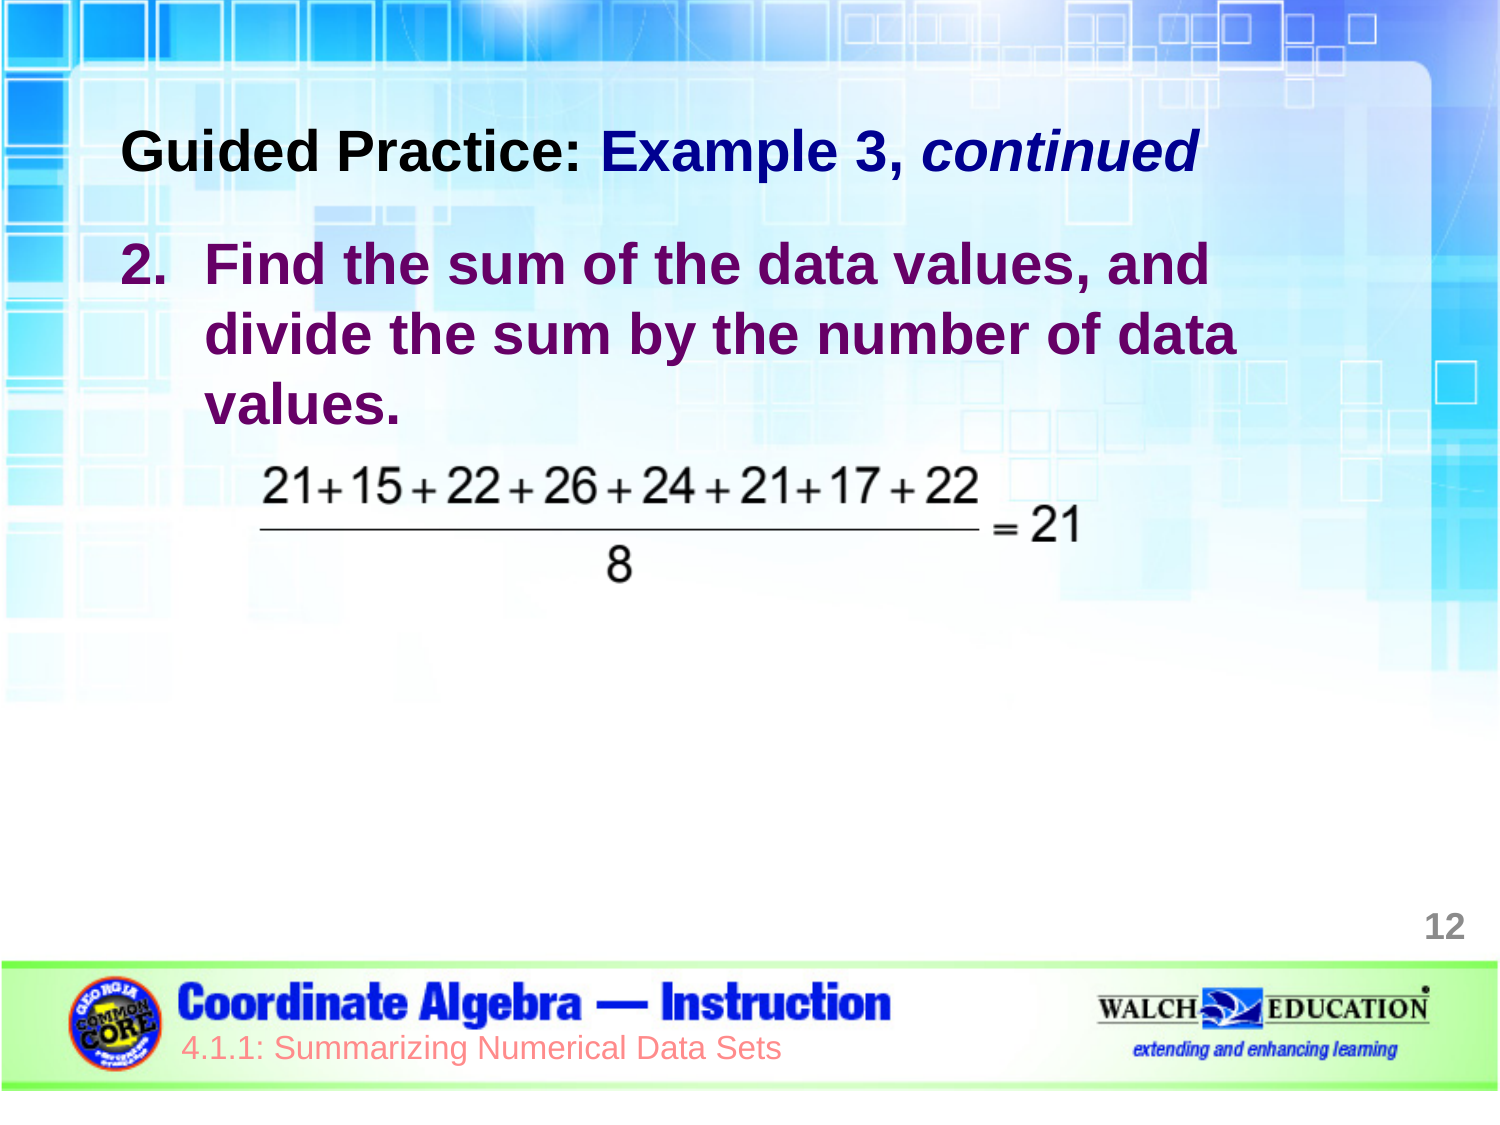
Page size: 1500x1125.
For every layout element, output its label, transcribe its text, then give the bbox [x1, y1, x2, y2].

picture [1, 0, 1500, 1091]
subtitle Guided Practice: Example 3, continued Find the sum of the data values, and divide the sum by the number of data values. [105, 105, 1394, 925]
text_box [256, 452, 1081, 585]
footer 4.1.1: Summarizing Numerical Data Sets [166, 1024, 1080, 1069]
slide_number 12 [1361, 901, 1481, 949]
